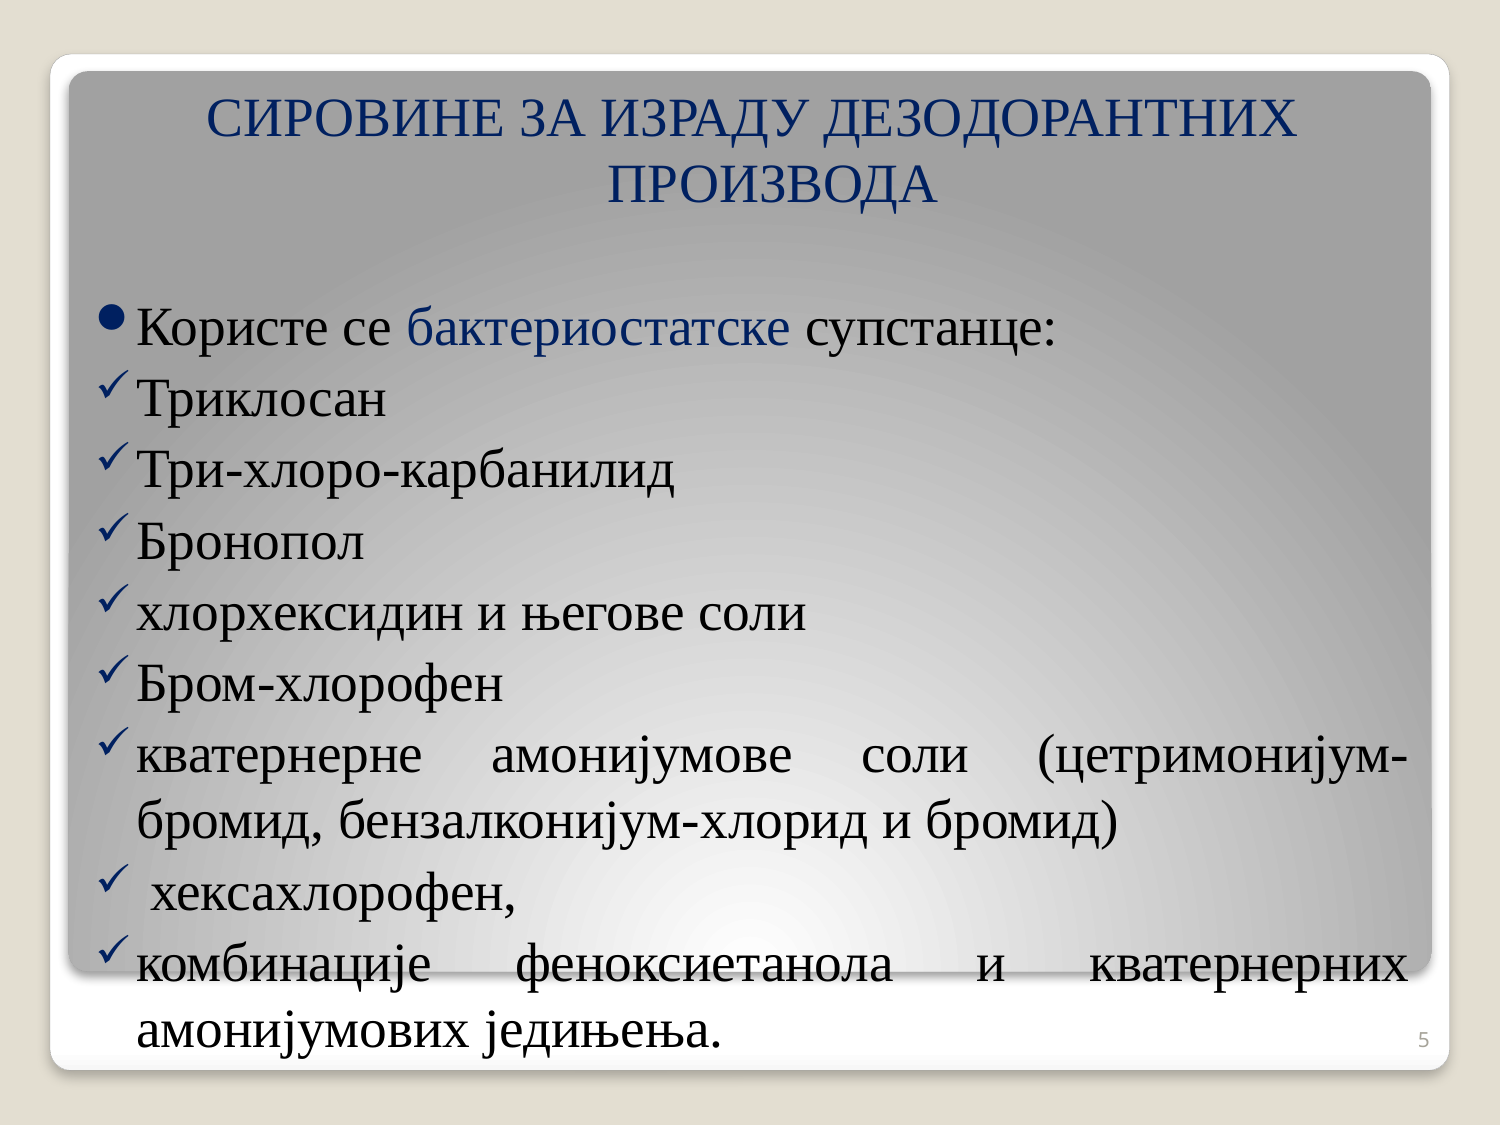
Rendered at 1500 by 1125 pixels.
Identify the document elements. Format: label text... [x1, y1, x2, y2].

list СИРОВИНЕ ЗА ИЗРАДУ ДЕЗОДОРАНТНИХ ПРОИЗВОДА Користе се бактериостатске супстанце: Триклосан Три-хлоро-карбанилид Бронопол хлорхексидин и његове соли Бром-хлорофен кватернерне амонијумове соли (цетримонијум-бромид, бензалконијум-хлорид и бромид) хексахлорофен, комбинације феноксиетанола и кватернерних амонијумових једињења. [64, 66, 1425, 1071]
slide_number 5 [1369, 1002, 1445, 1063]
